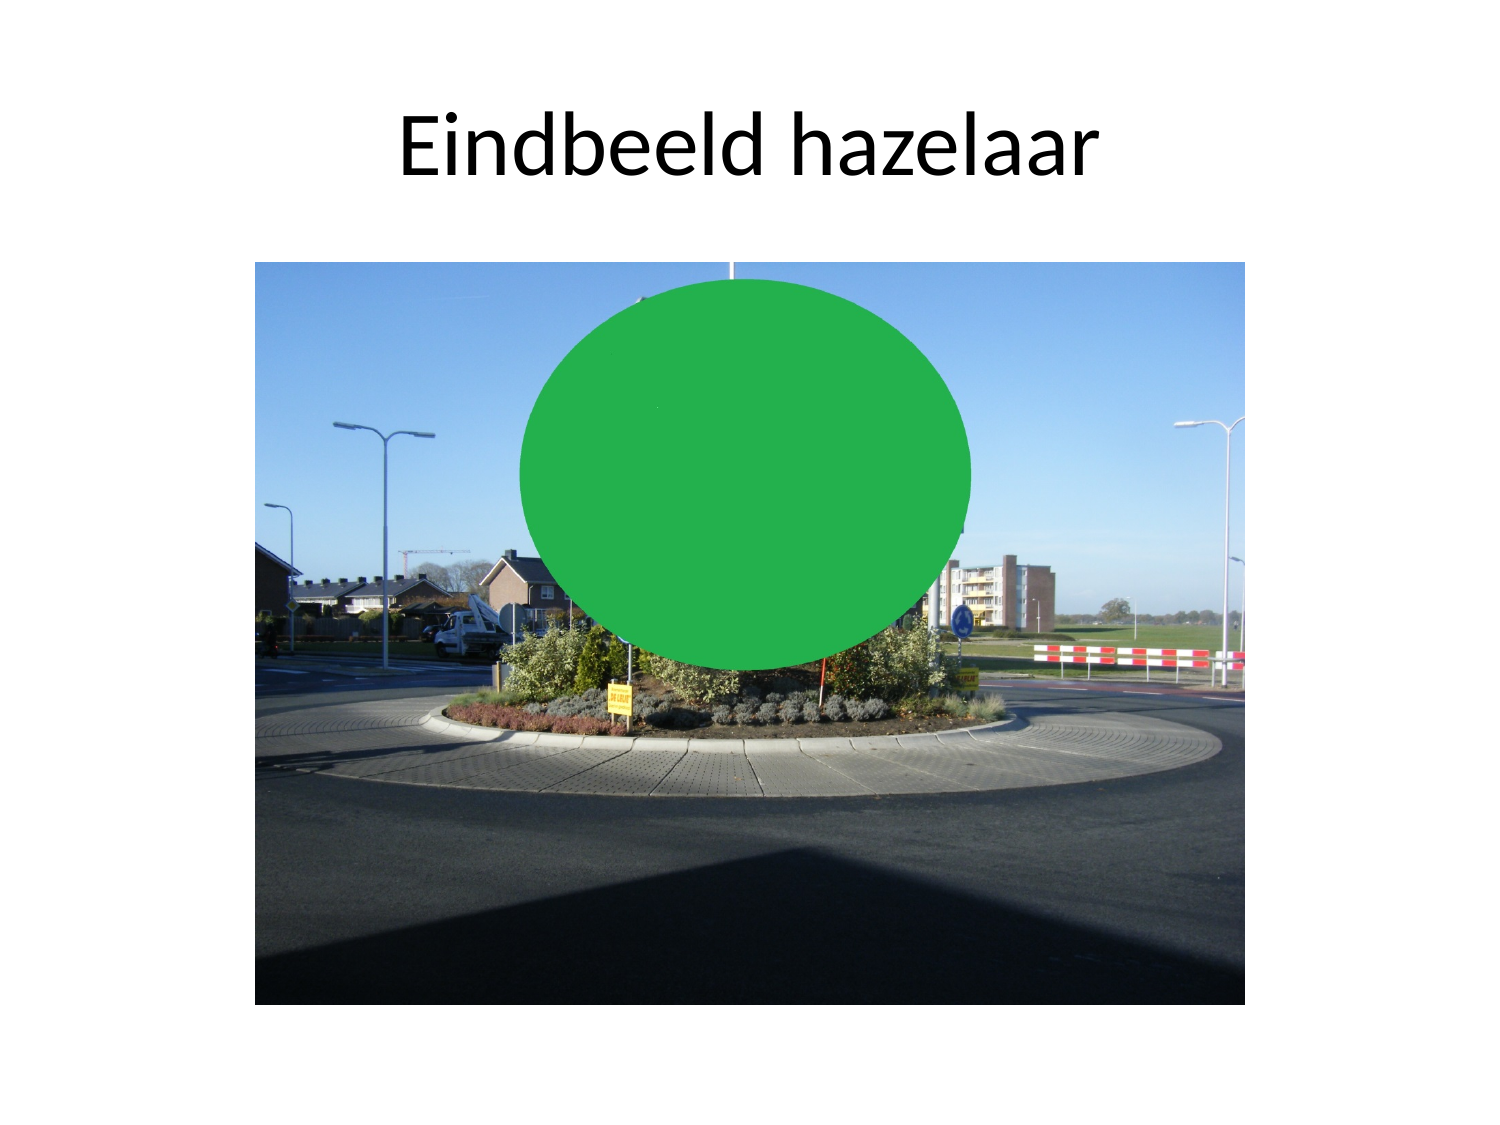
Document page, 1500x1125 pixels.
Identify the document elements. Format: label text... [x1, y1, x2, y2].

title Eindbeeld hazelaar [75, 45, 1425, 233]
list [254, 262, 1246, 1006]
